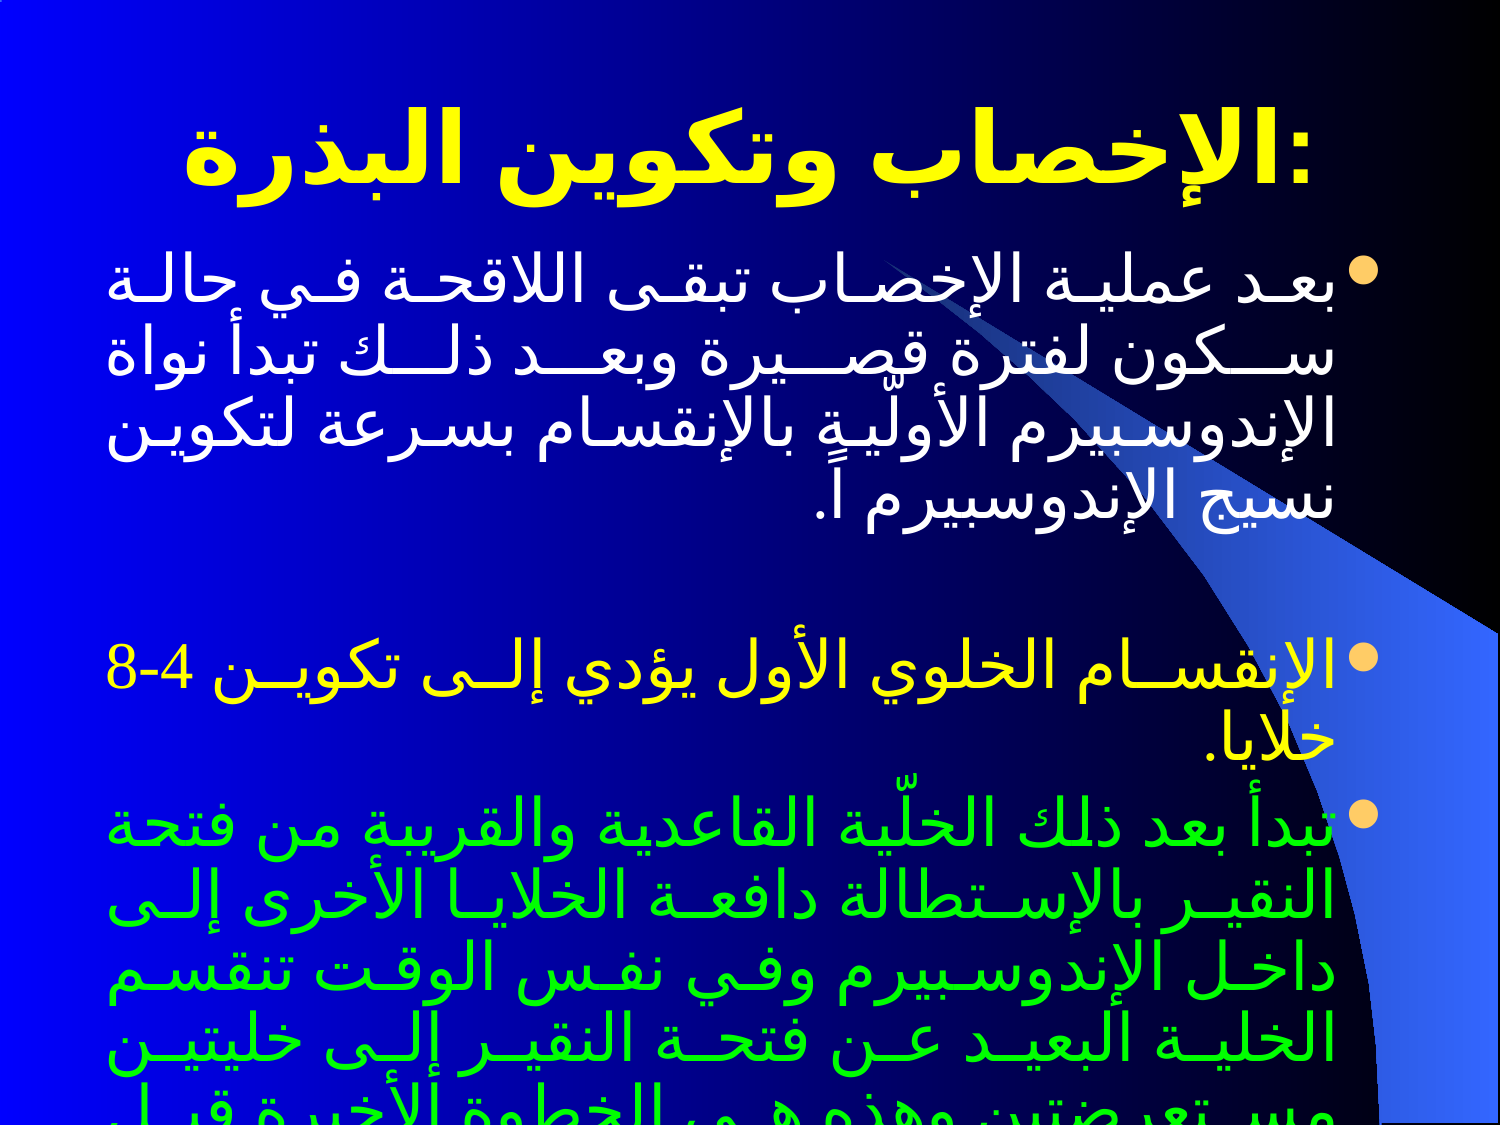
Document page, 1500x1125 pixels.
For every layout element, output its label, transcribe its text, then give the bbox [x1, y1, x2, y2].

list بعد عملية الإخصاب تبقى اللاقحة في حالة سكون لفترة قصيرة وبعد ذلك تبدأ نواة الإندوسبيرم الأولّية بالإنقسام بسرعة لتكوين نسيج الإندوسبيرم اً. الإنقسام الخلوي الأول يؤدي إلى تكوين 4-8 خلايا. تبدأ بعد ذلك الخلّية القاعدية والقريبة من فتحة النقير بالإستطالة دافعة الخلايا الأخرى إلى داخل الإندوسبيرم وفي نفس الوقت تنقسم الخلية البعيد عن فتحة النقير إلى خليتين مستعرضتين وهذه هي الخطوة الأخيرة قبل تحولها إلى الجنين. [74, 237, 1426, 1001]
title الإخصاب وتكوين البذرة: [87, 49, 1414, 237]
